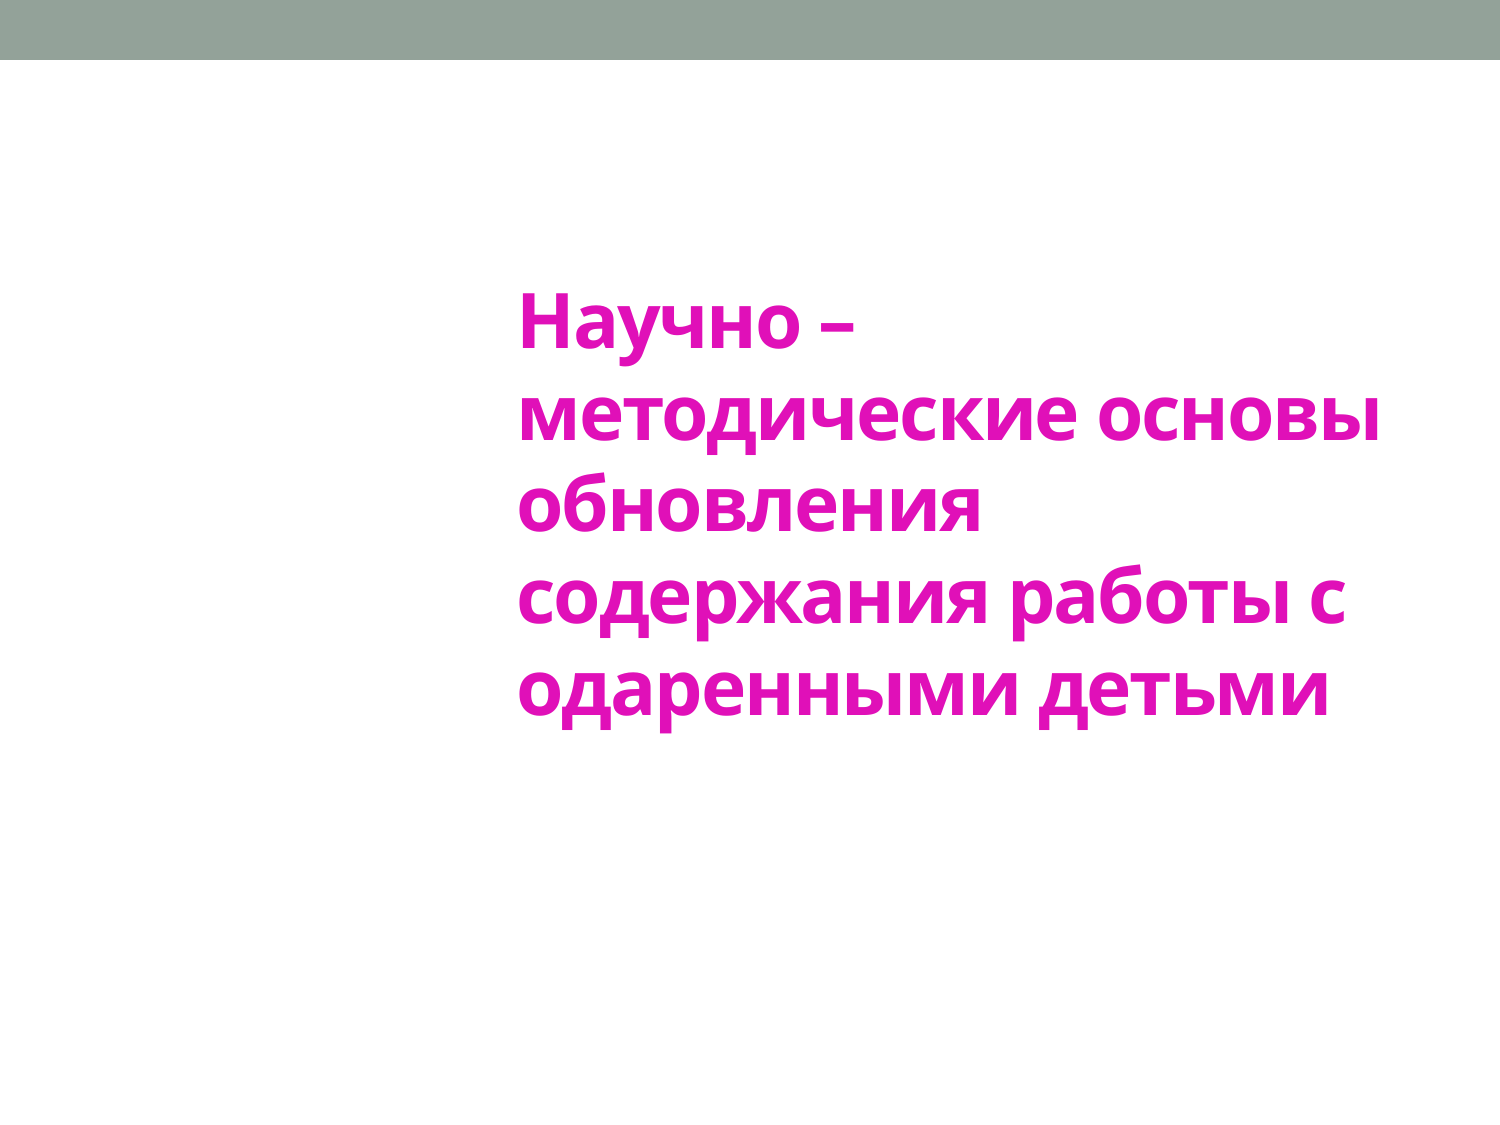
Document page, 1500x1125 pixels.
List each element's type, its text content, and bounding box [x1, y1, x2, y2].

title Научно – методические основы обновления содержания работы с одаренными детьми [501, 125, 1415, 739]
